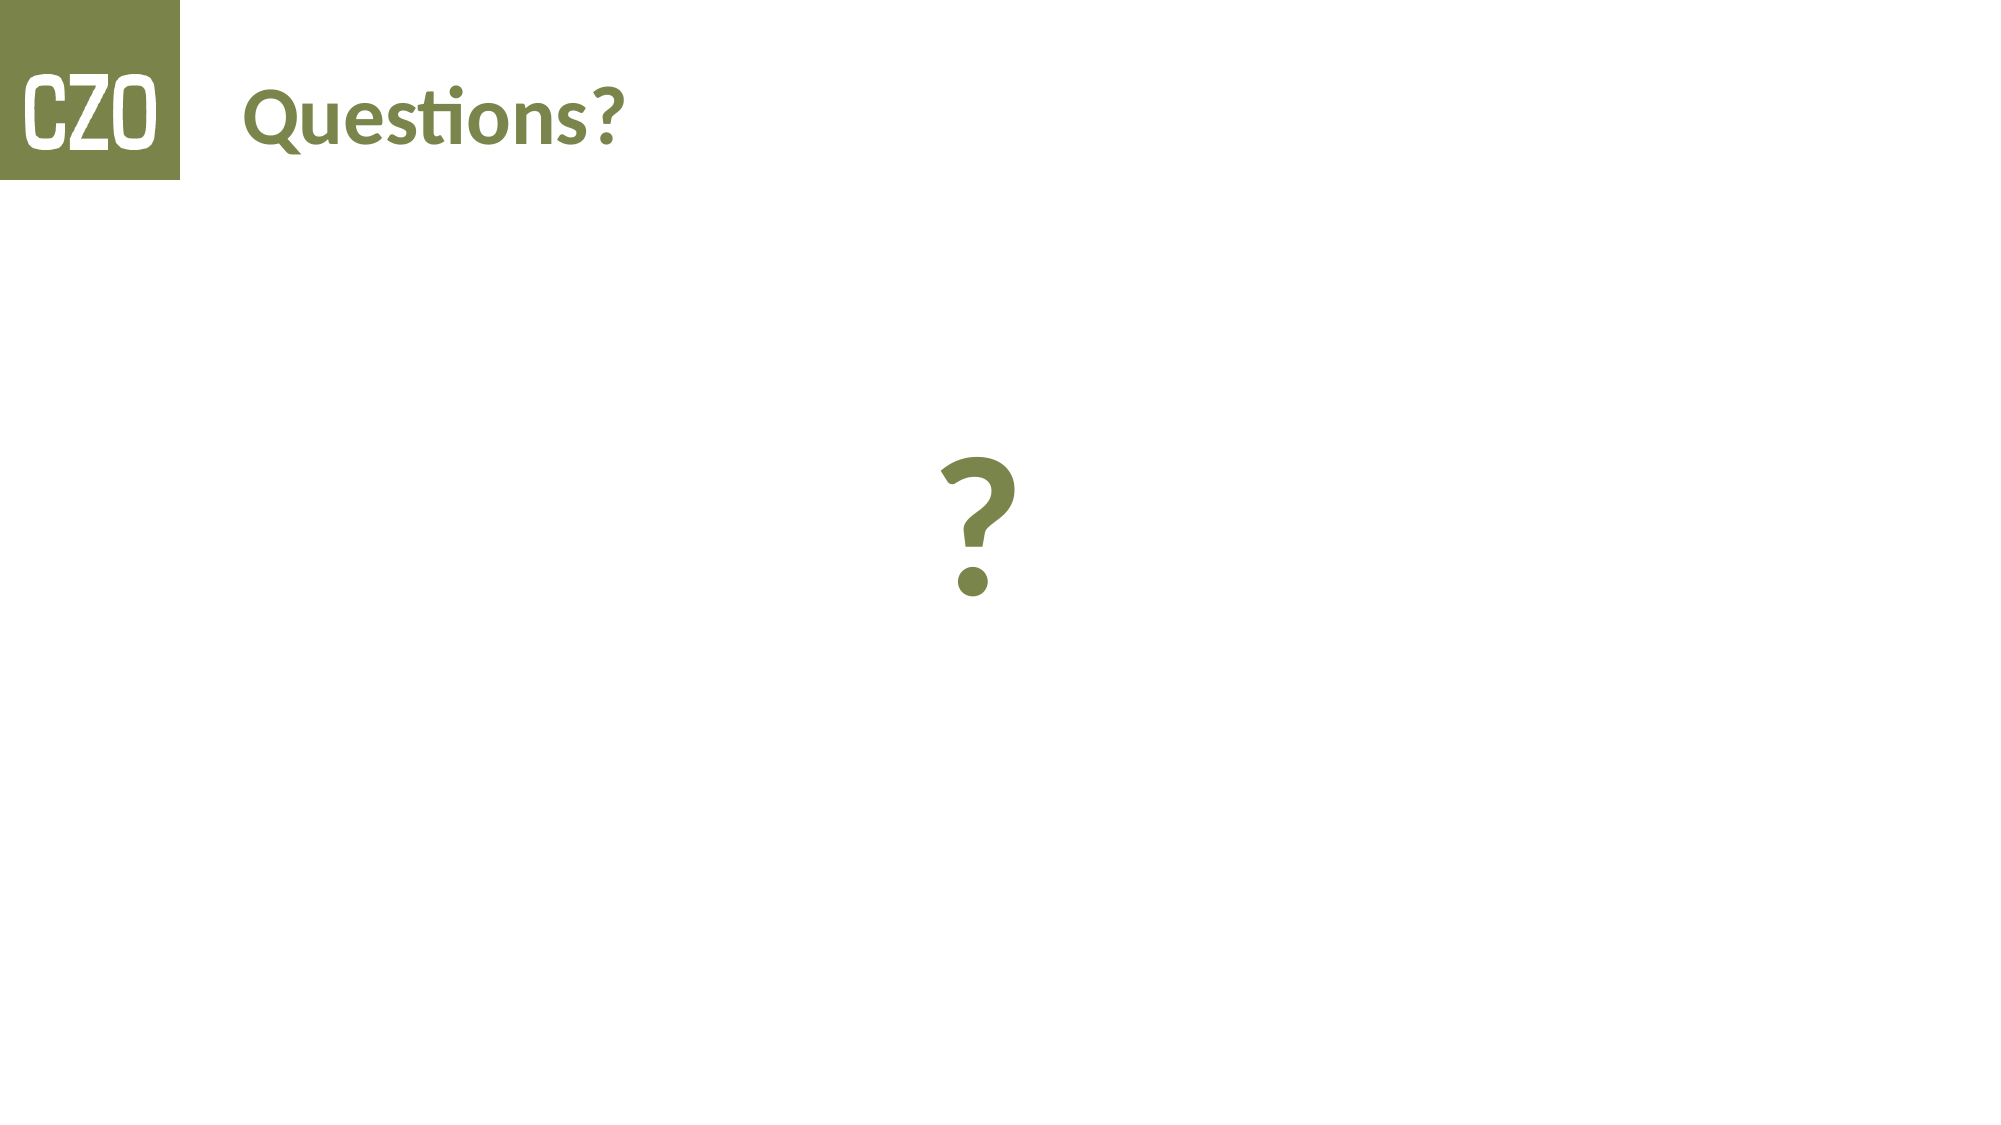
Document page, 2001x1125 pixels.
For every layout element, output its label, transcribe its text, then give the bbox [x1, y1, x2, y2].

text_box Questions? [227, 53, 643, 169]
picture [0, 0, 180, 180]
text_box ? [916, 388, 1039, 644]
